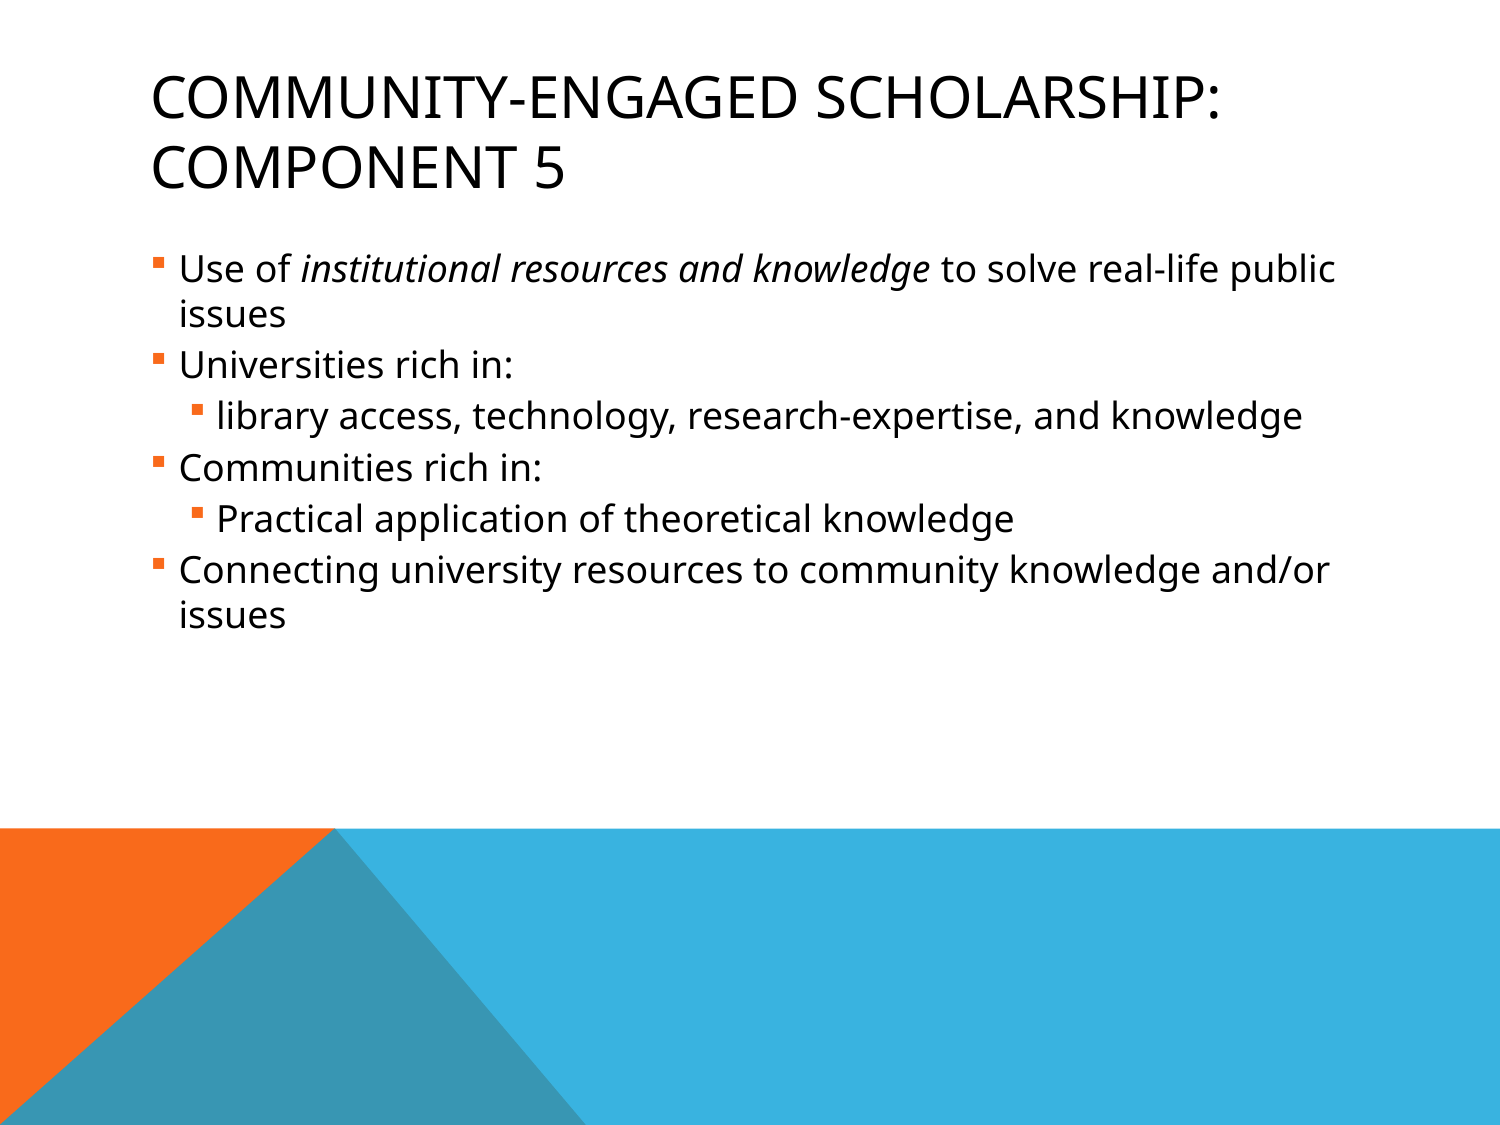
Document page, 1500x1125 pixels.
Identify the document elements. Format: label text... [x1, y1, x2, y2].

list Use of institutional resources and knowledge to solve real-life public issues Universities rich in: library access, technology, research-expertise, and knowledge Communities rich in: Practical application of theoretical knowledge Connecting university resources to community knowledge and/or issues [135, 237, 1369, 768]
title Community-engaged scholarship: Component 5 [135, 60, 1369, 200]
